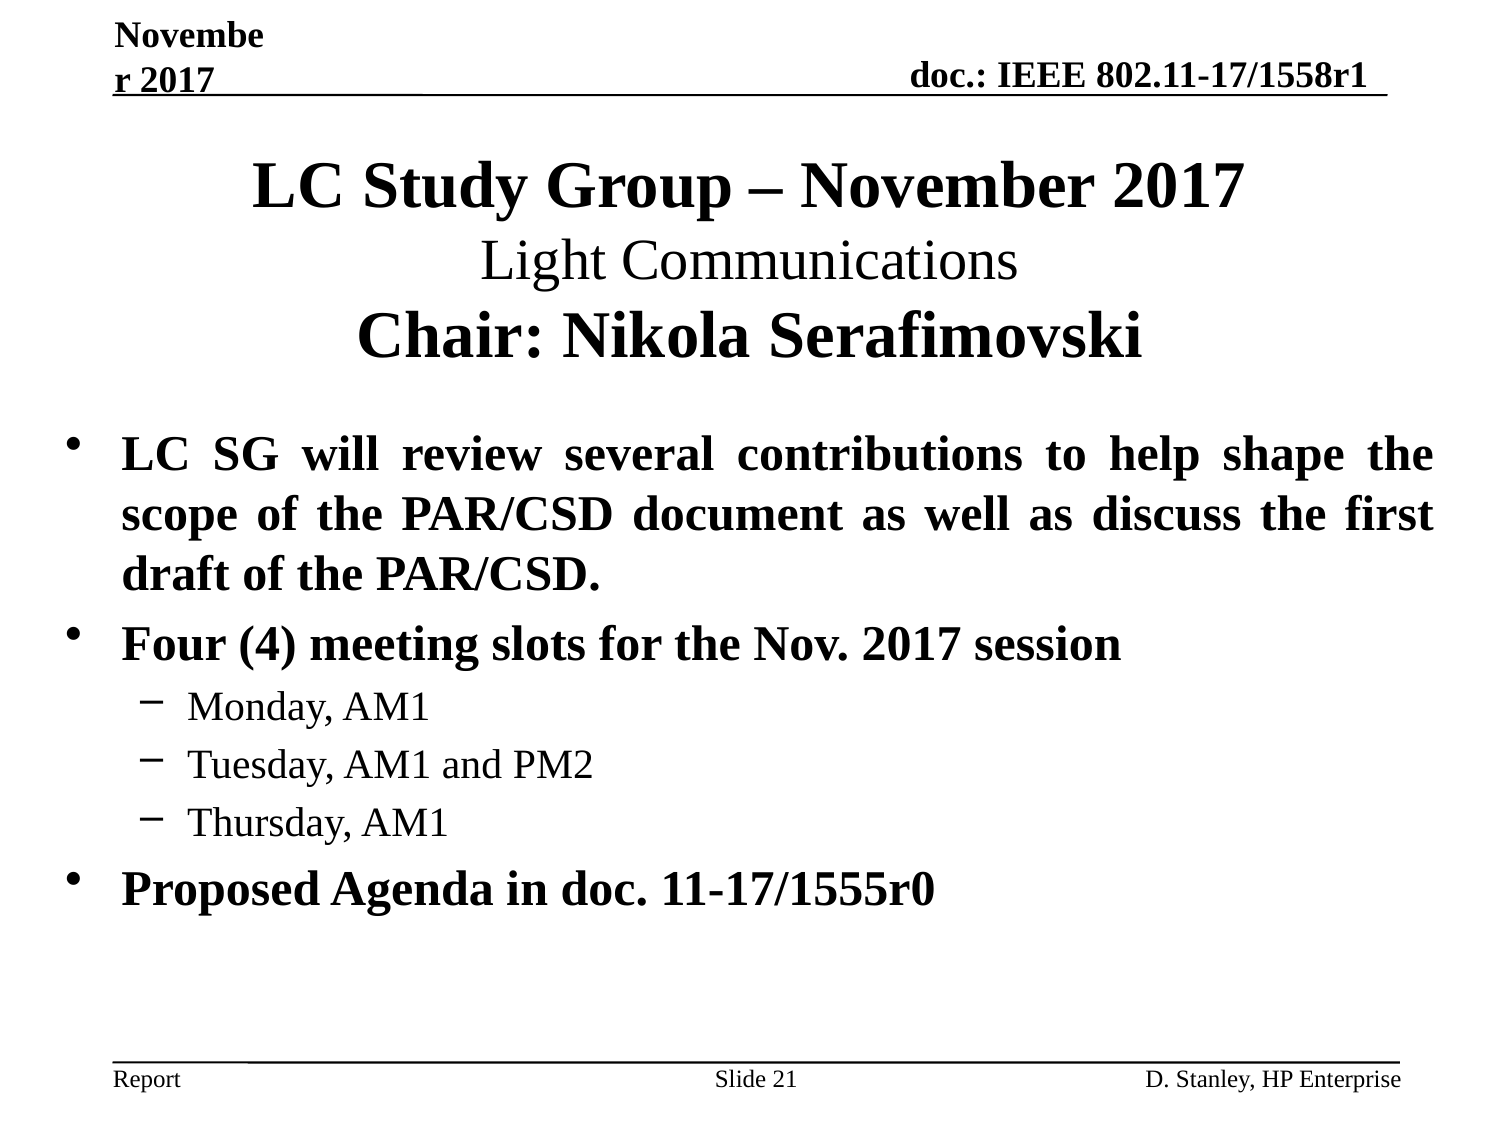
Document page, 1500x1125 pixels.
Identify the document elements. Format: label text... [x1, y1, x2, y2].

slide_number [114, 54, 269, 100]
list LC SG will review several contributions to help shape the scope of the PAR/CSD document as well as discuss the first draft of the PAR/CSD. Four (4) meeting slots for the Nov. 2017 session Monday, AM1 Tuesday, AM1 and PM2 Thursday, AM1 Proposed Agenda in doc. 11-17/1555r0 [50, 412, 1450, 1063]
title LC Study Group – November 2017 Light Communications Chair: Nikola Serafimovski [112, 137, 1388, 375]
slide_number Slide 21 [712, 1062, 800, 1093]
footer D. Stanley, HP Enterprise [1057, 1062, 1402, 1093]
